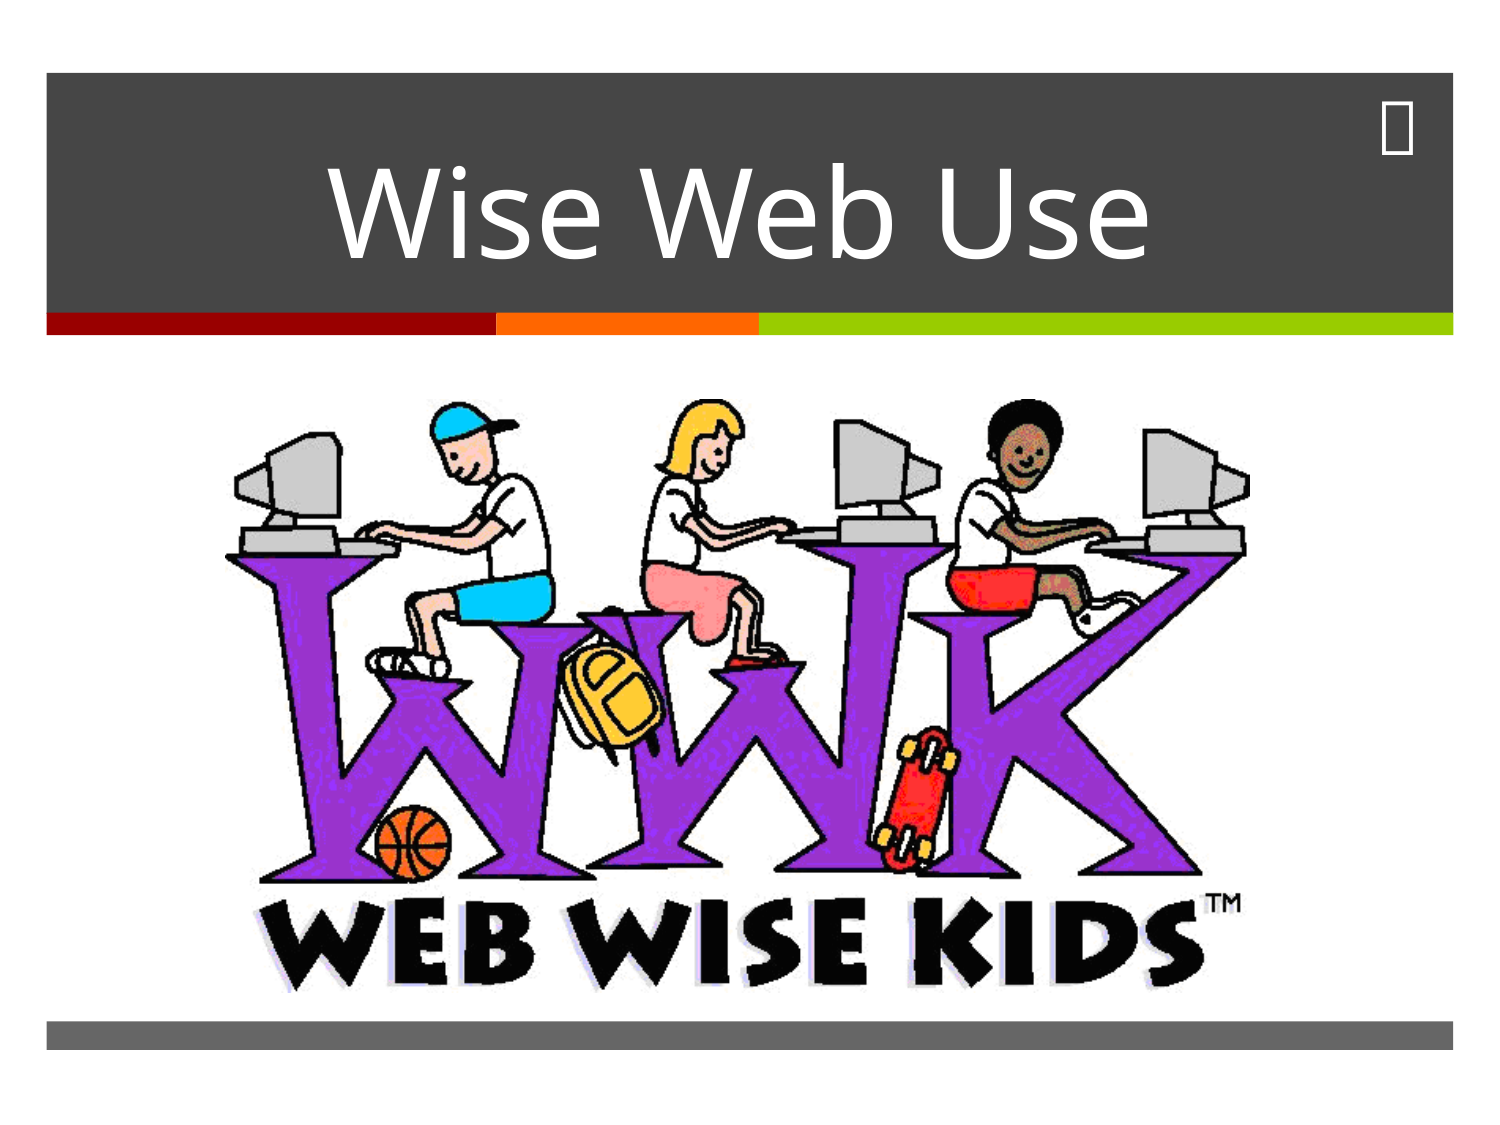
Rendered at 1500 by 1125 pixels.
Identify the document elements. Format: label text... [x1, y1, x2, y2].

picture [224, 399, 1251, 994]
title Wise Web Use [99, 112, 1381, 291]
